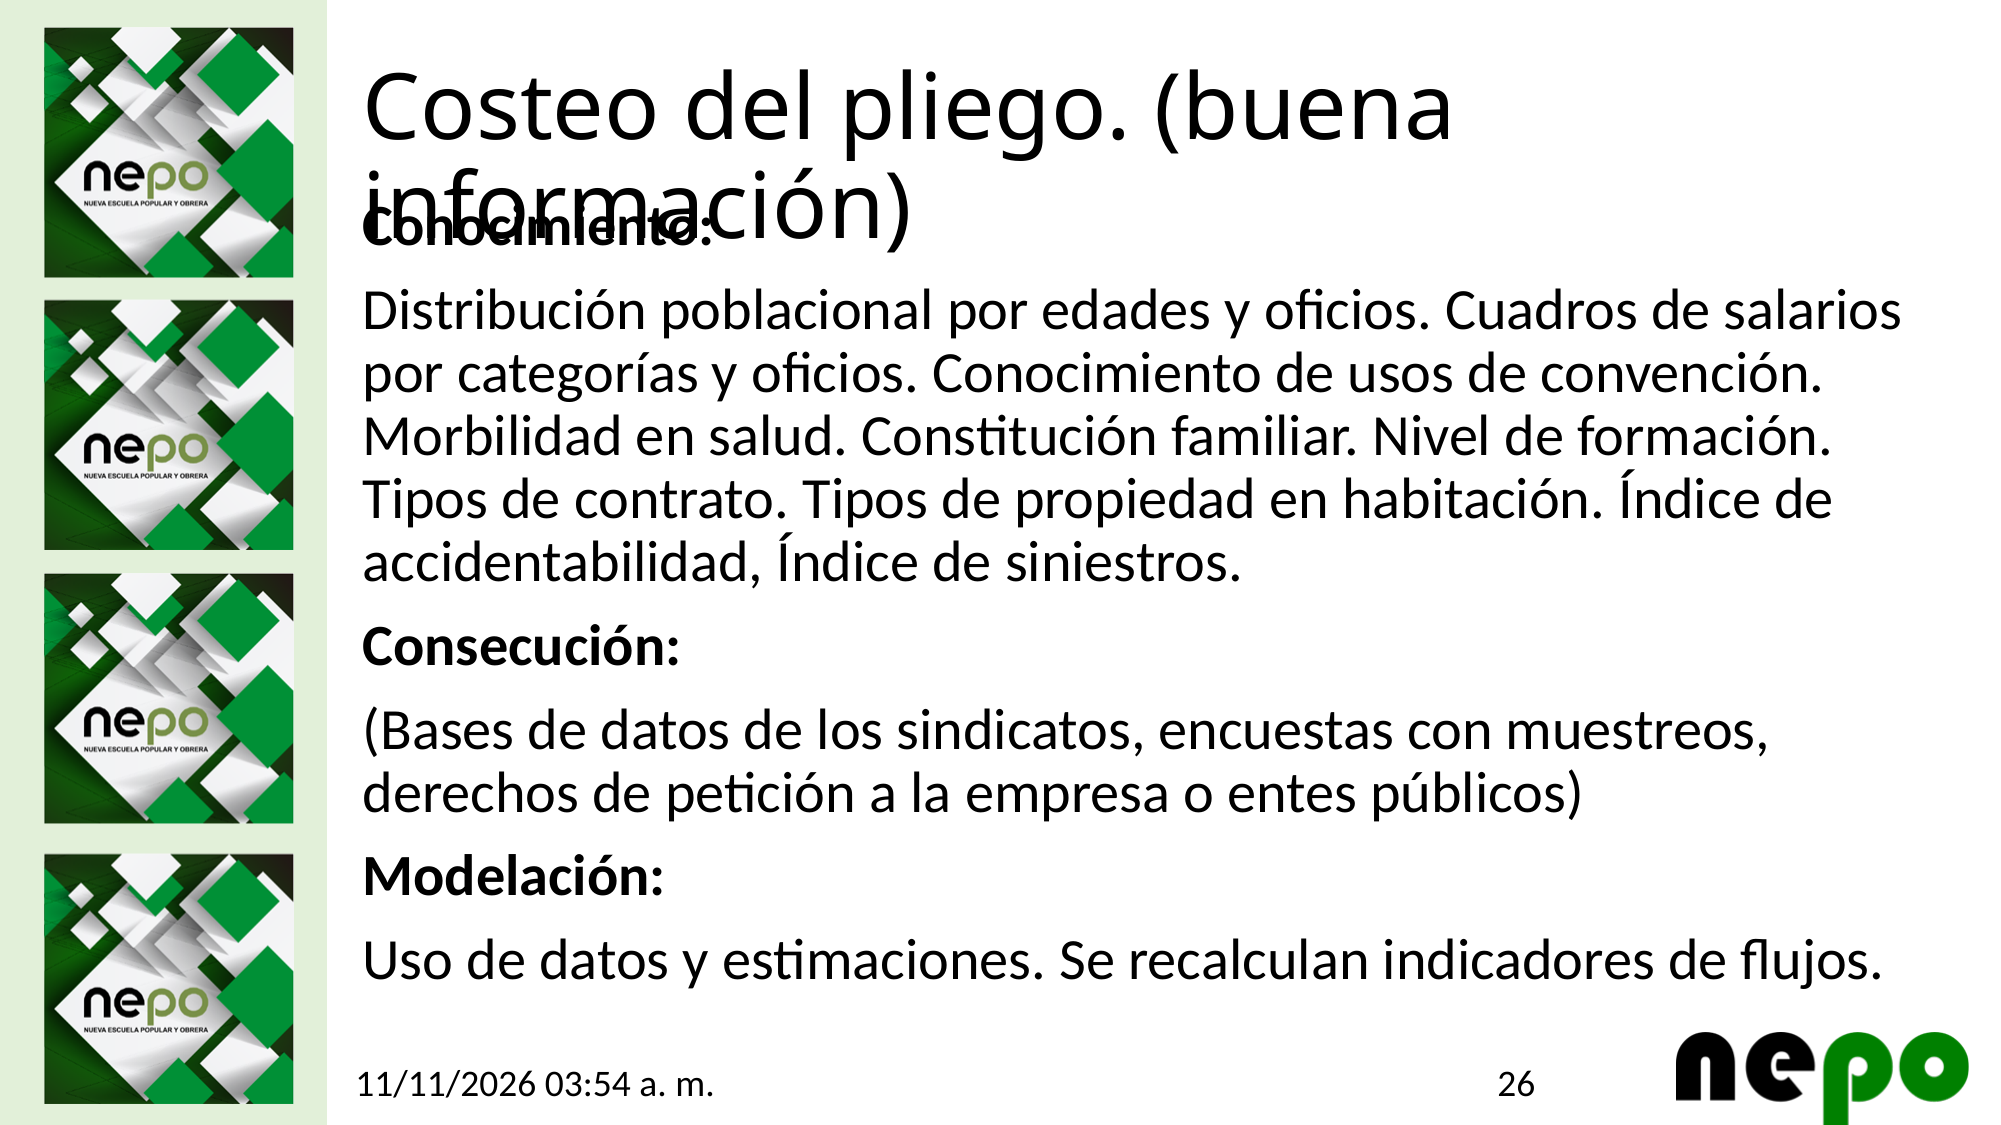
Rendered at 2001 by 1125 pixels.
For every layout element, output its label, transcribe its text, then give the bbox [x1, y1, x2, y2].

picture [0, 0, 327, 1125]
list Conocimiento: Distribución poblacional por edades y oficios. Cuadros de salarios por categorías y oficios. Conocimiento de usos de convención. Morbilidad en salud. Constitución familiar. Nivel de formación. Tipos de contrato. Tipos de propiedad en habitación. Índice de accidentabilidad, Índice de siniestros. Consecución: (Bases de datos de los sindicatos, encuestas con muestreos, derechos de petición a la empresa o entes públicos) Modelación: Uso de datos y estimaciones. Se recalculan indicadores de flujos. [347, 188, 1964, 1014]
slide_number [340, 1051, 791, 1111]
picture [1676, 1032, 1969, 1125]
slide_number 26 [1482, 1051, 1675, 1111]
title Costeo del pliego. (buena información) [347, 52, 1964, 188]
